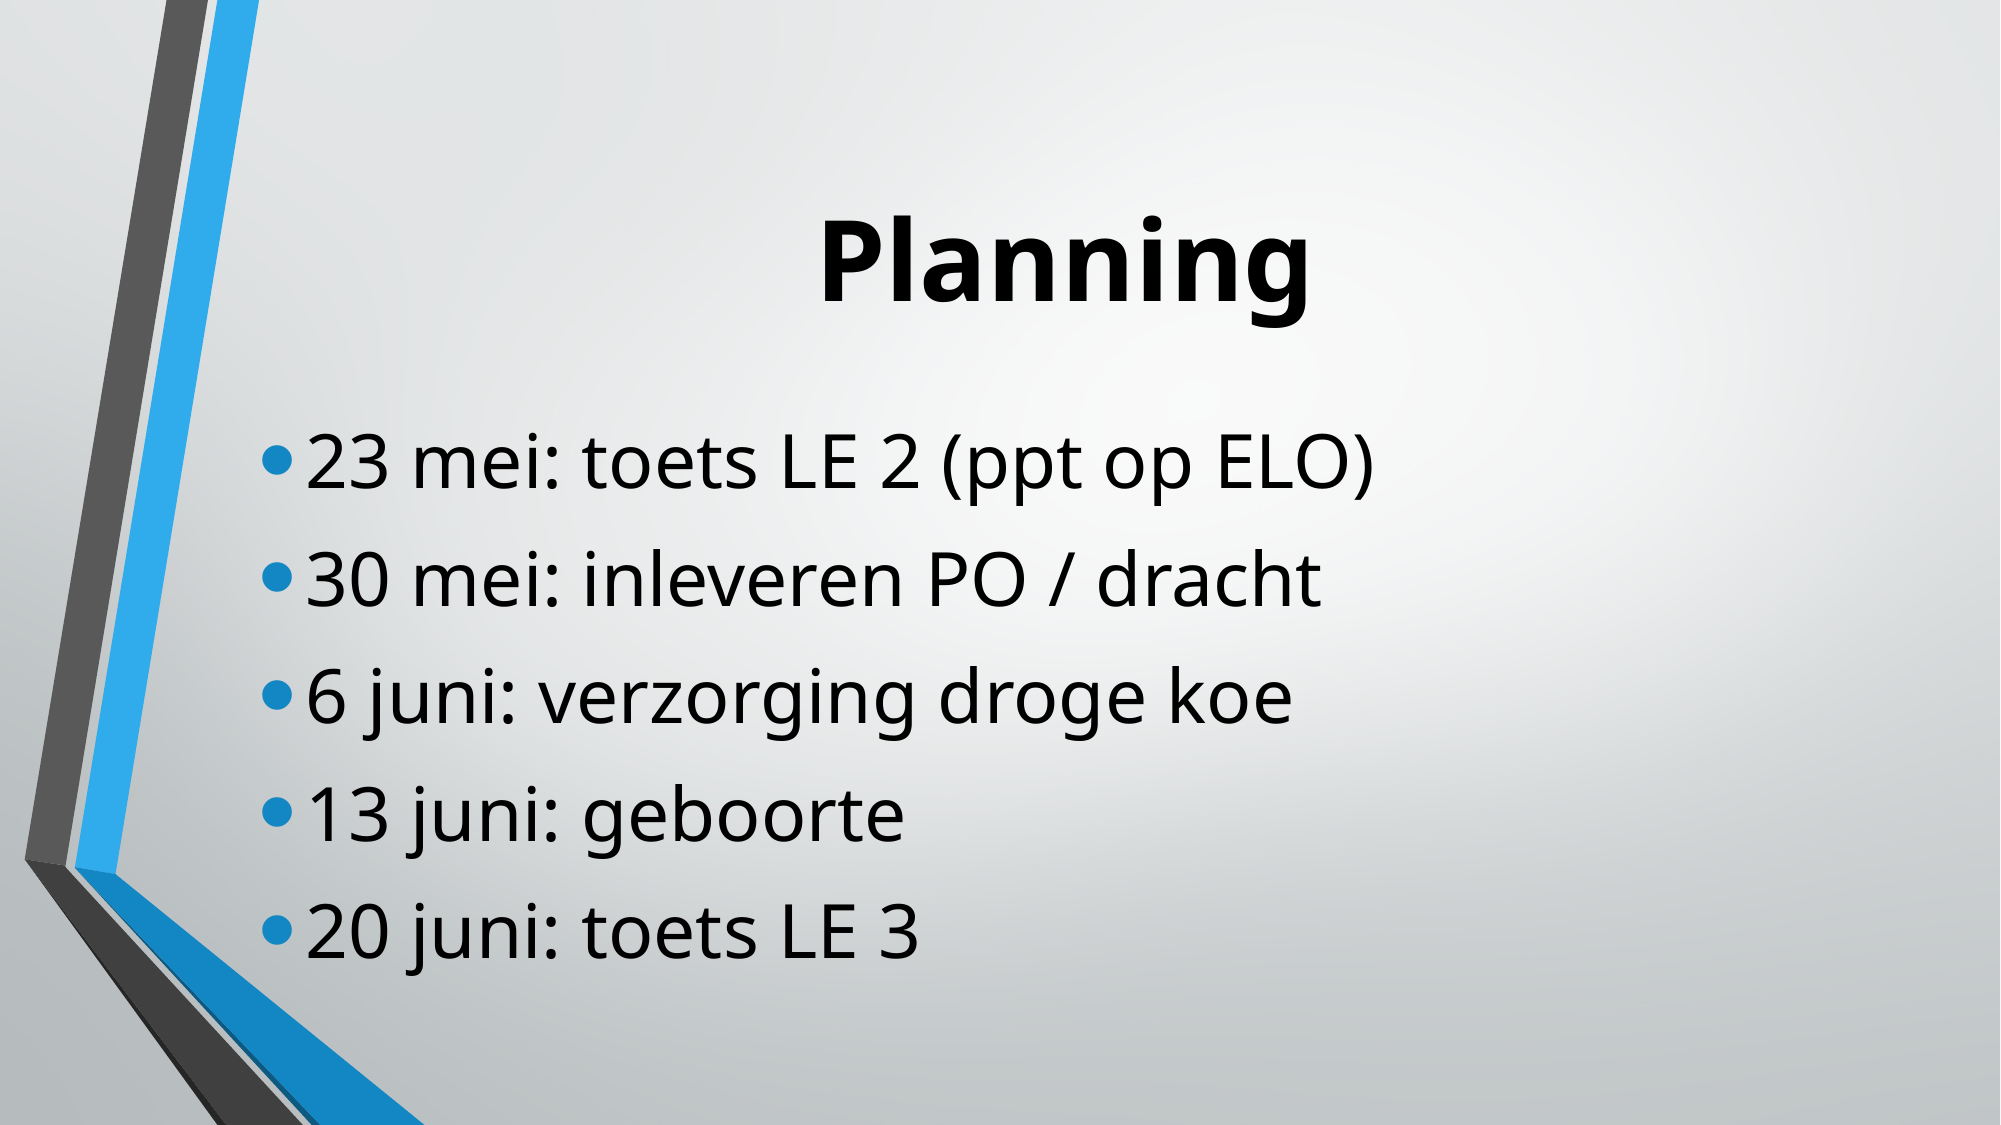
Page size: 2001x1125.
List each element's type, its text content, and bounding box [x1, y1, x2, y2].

title Planning [243, 112, 1887, 400]
list 23 mei: toets LE 2 (ppt op ELO) 30 mei: inleveren PO / dracht 6 juni: verzorging droge koe 13 juni: geboorte 20 juni: toets LE 3 [243, 437, 1887, 950]
